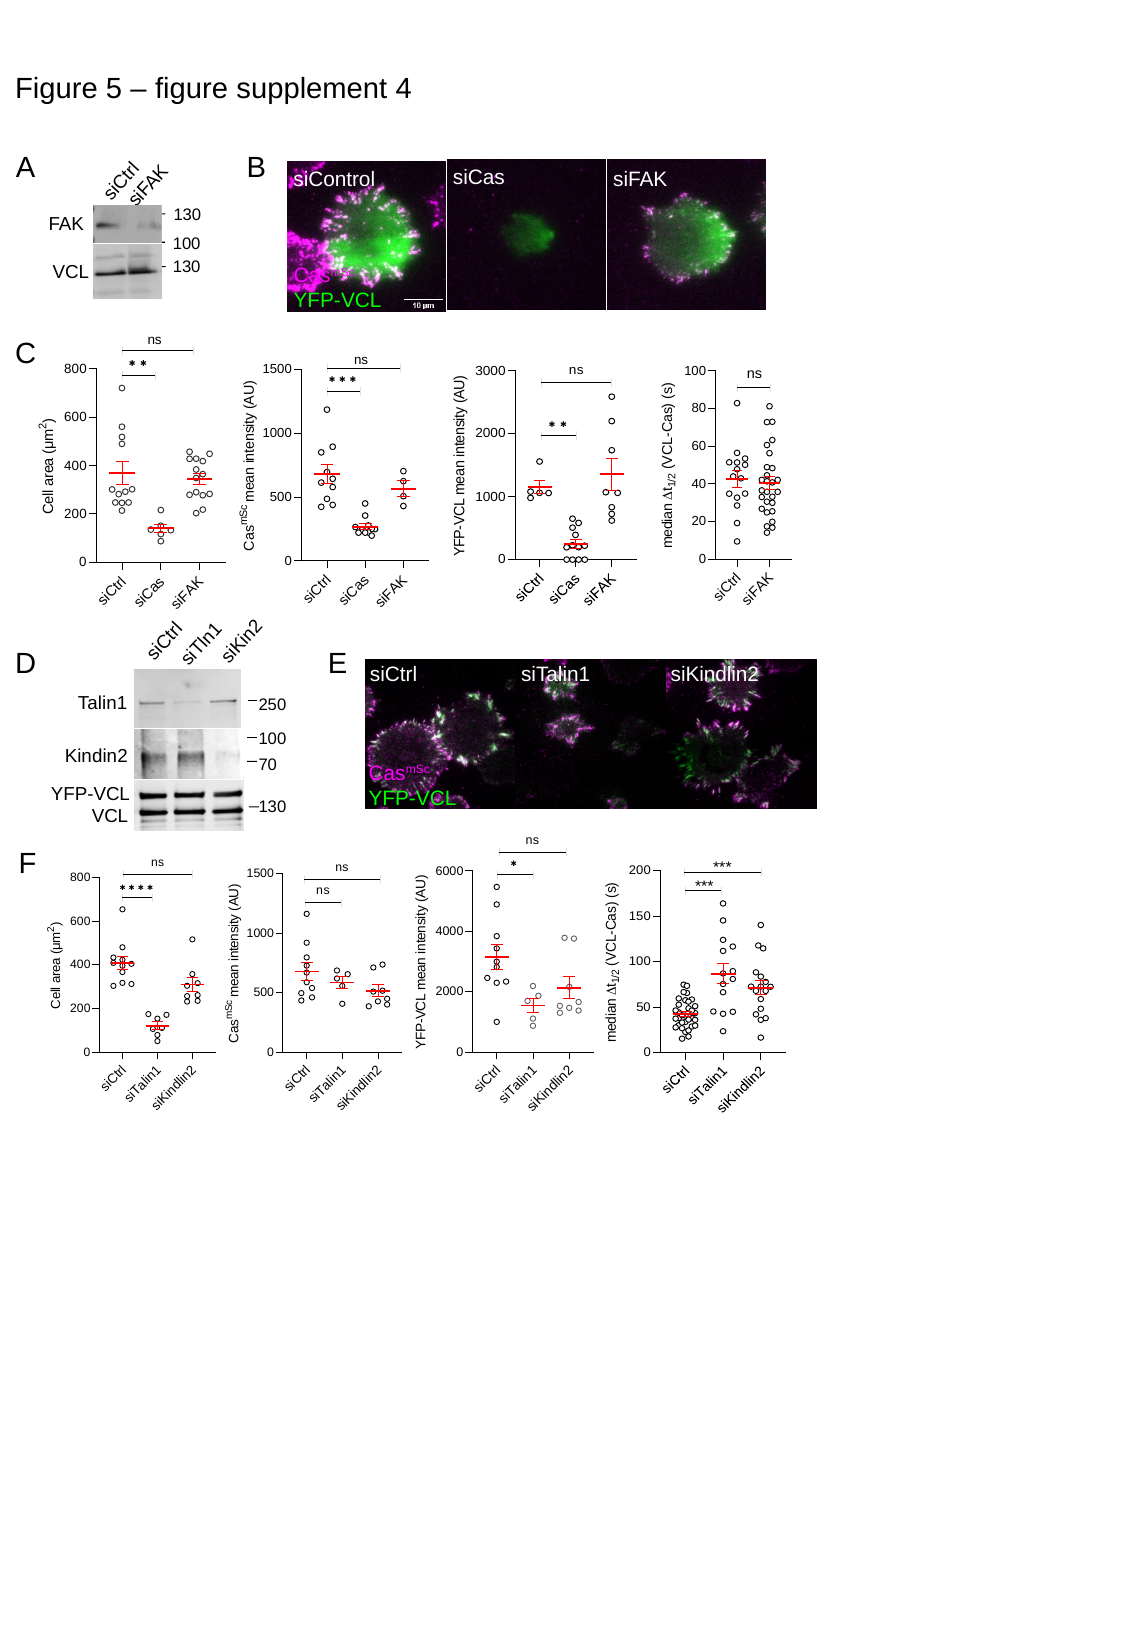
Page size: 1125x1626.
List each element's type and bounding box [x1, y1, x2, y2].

text_box [0, 62, 835, 1149]
